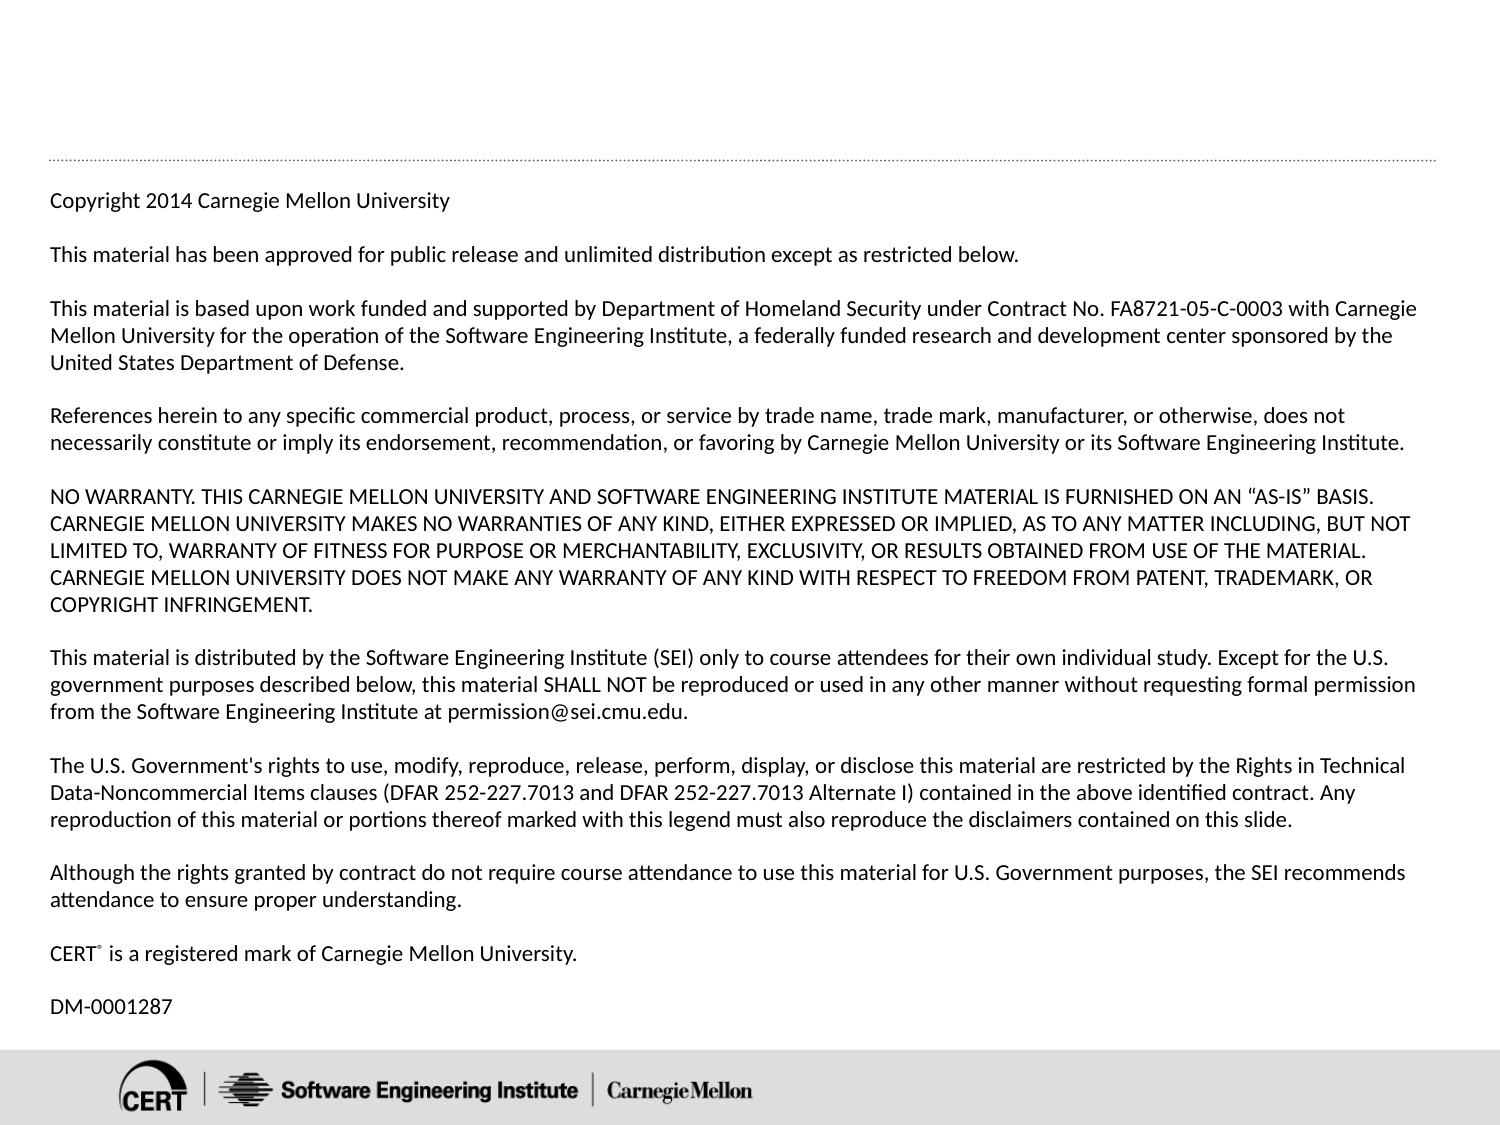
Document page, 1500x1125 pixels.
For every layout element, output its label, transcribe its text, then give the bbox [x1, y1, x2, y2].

picture [102, 1056, 765, 1117]
list Copyright 2014 Carnegie Mellon University This material has been approved for public release and unlimited distribution except as restricted below. This material is based upon work funded and supported by Department of Homeland Security under Contract No. FA8721-05-C-0003 with Carnegie Mellon University for the operation of the Software Engineering Institute, a federally funded research and development center sponsored by the United States Department of Defense. References herein to any specific commercial product, process, or service by trade name, trade mark, manufacturer, or otherwise, does not necessarily constitute or imply its endorsement, recommendation, or favoring by Carnegie Mellon University or its Software Engineering Institute. NO WARRANTY. THIS CARNEGIE MELLON UNIVERSITY AND SOFTWARE ENGINEERING INSTITUTE MATERIAL IS FURNISHED ON AN “AS-IS” BASIS. CARNEGIE MELLON UNIVERSITY MAKES NO WARRANTIES OF ANY KIND, EITHER EXPRESSED OR IMPLIED, AS TO ANY MATTER INCLUDING, BUT NOT LIMITED TO, WARRANTY OF FITNESS FOR PURPOSE OR MERCHANTABILITY, EXCLUSIVITY, OR RESULTS OBTAINED FROM USE OF THE MATERIAL. CARNEGIE MELLON UNIVERSITY DOES NOT MAKE ANY WARRANTY OF ANY KIND WITH RESPECT TO FREEDOM FROM PATENT, TRADEMARK, OR COPYRIGHT INFRINGEMENT. This material is distributed by the Software Engineering Institute (SEI) only to course attendees for their own individual study. Except for the U.S. government purposes described below, this material SHALL NOT be reproduced or used in any other manner without requesting formal permission from the Software Engineering Institute at permission@sei.cmu.edu. The U.S. Government's rights to use, modify, reproduce, release, perform, display, or disclose this material are restricted by the Rights in Technical Data-Noncommercial Items clauses (DFAR 252-227.7013 and DFAR 252-227.7013 Alternate I) contained in the above identified contract. Any reproduction of this material or portions thereof marked with this legend must also reproduce the disclaimers contained on this slide. Although the rights granted by contract do not require course attendance to use this material for U.S. Government purposes, the SEI recommends attendance to ensure proper understanding. CERT® is a registered mark of Carnegie Mellon University. DM-0001287 [49, 187, 1438, 1051]
